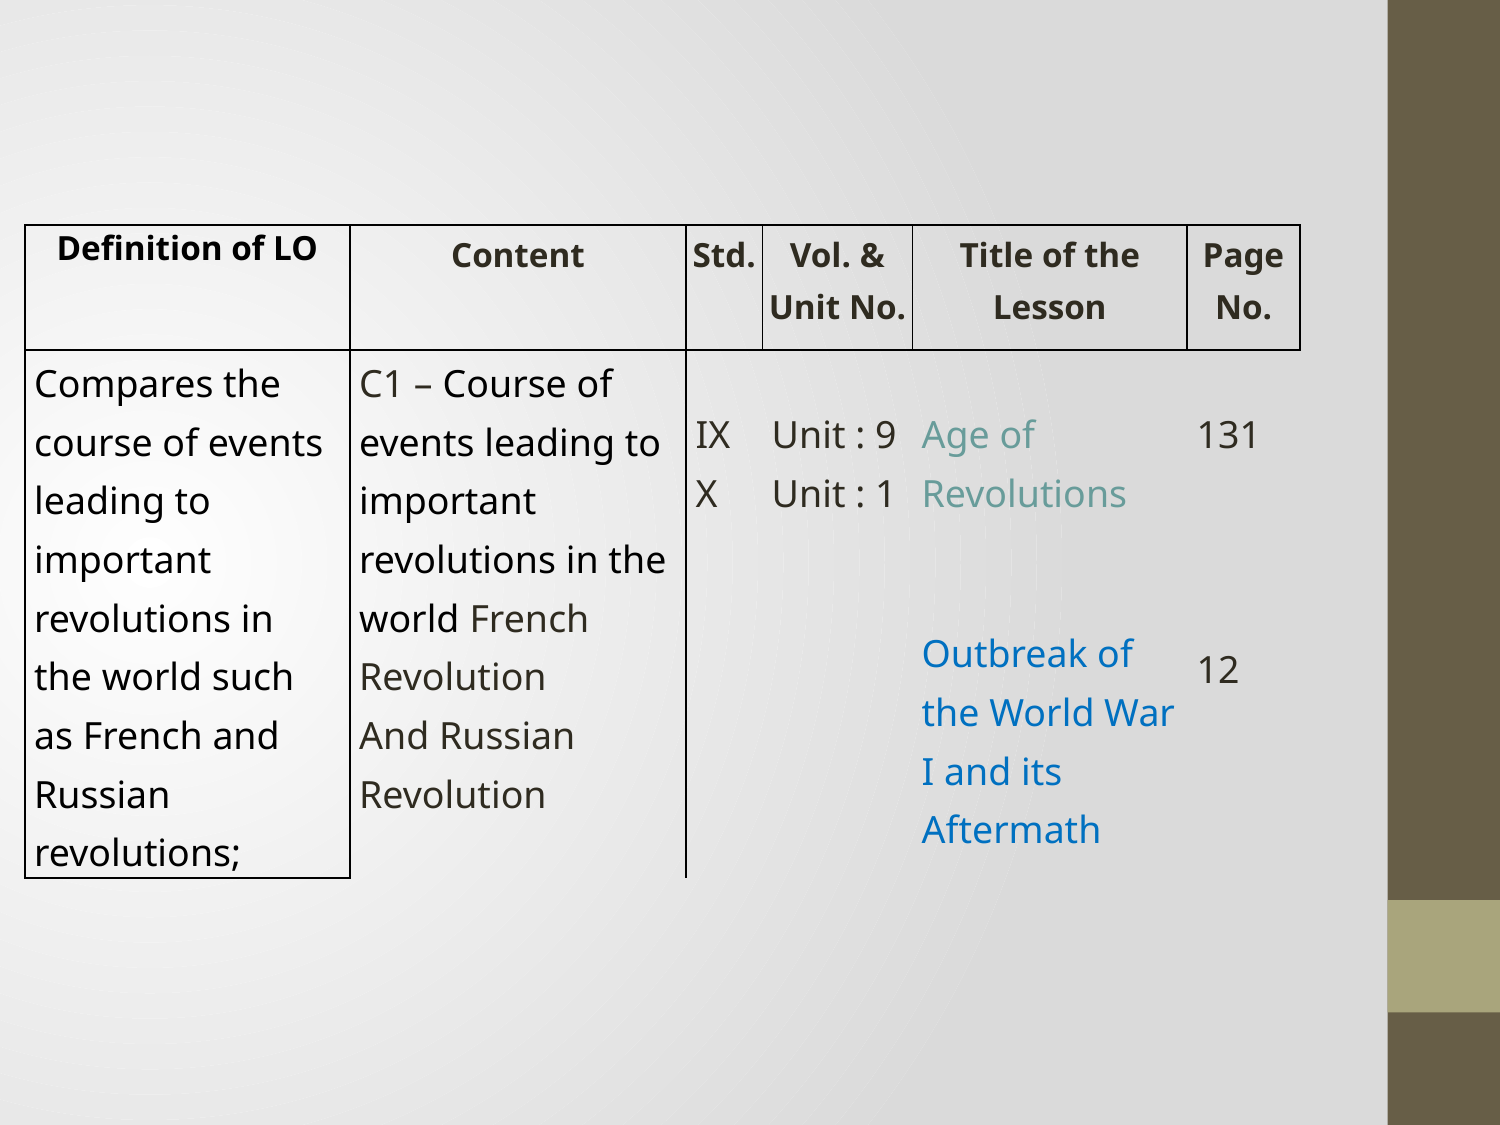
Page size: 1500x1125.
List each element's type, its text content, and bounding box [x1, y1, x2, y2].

table_header Vol. & Unit No. [763, 226, 912, 349]
table_header Definition of LO [26, 226, 349, 349]
table_cell Unit : 9 Unit : 1 [762, 351, 912, 878]
table_cell Compares the course of events leading to important revolutions in the world such as French and Russian revolutions; [26, 351, 349, 877]
table_cell 131 12 [1187, 351, 1300, 878]
table_header Std. [687, 226, 762, 349]
table_cell Age of Revolutions Outbreak of the World War I and its Aftermath [912, 351, 1187, 878]
table_header Title of the Lesson [913, 226, 1186, 349]
table_header Content [351, 226, 685, 349]
table_cell C1 – Course of events leading to important revolutions in the world French Revolution And Russian Revolution [351, 351, 685, 878]
table_cell IX X [687, 351, 762, 878]
table_header Page No. [1188, 226, 1299, 349]
